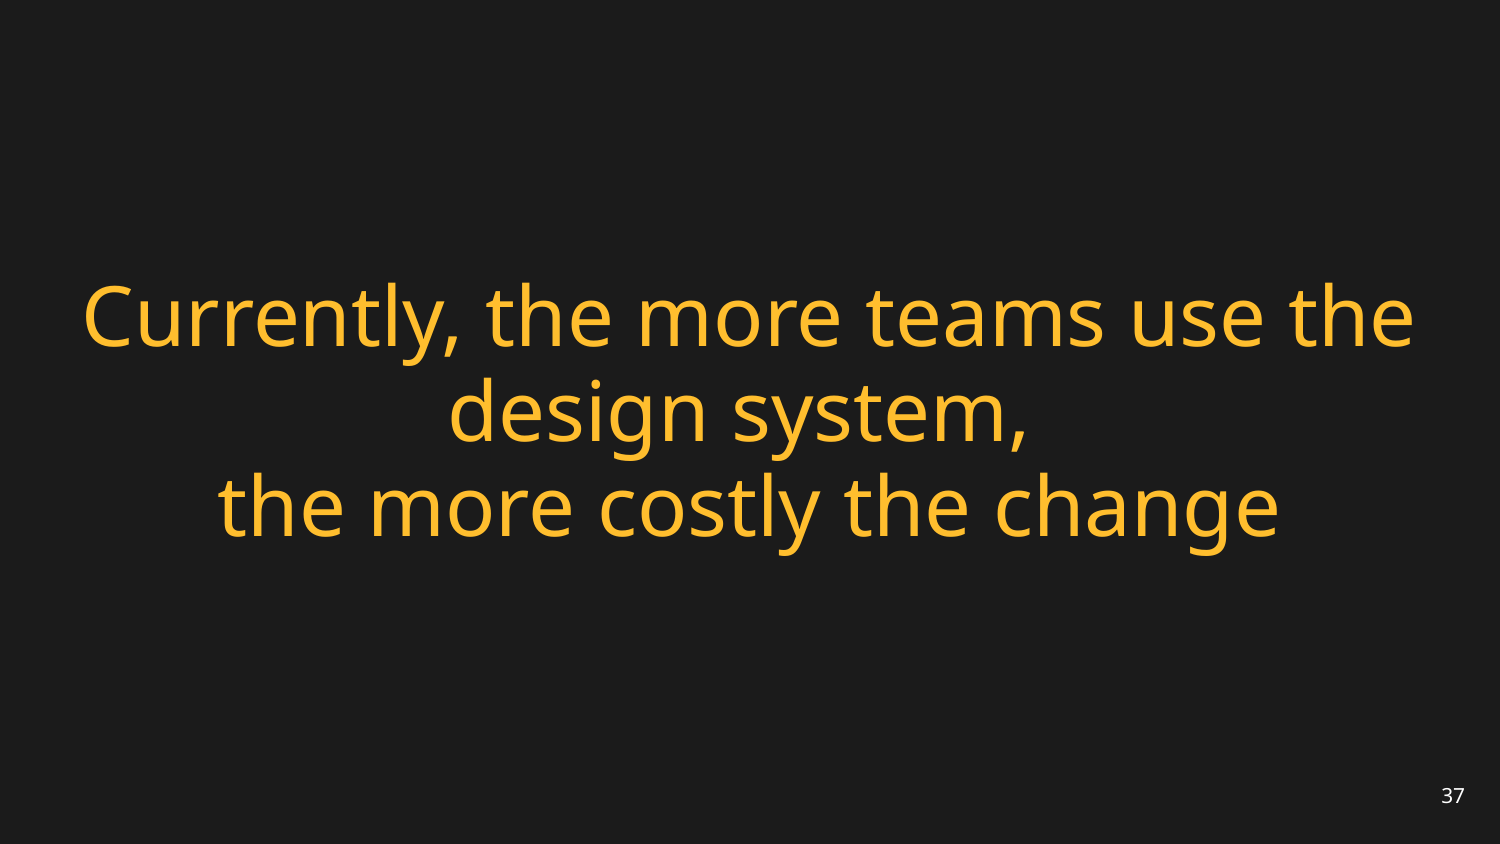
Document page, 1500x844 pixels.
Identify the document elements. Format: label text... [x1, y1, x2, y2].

slide_number 37 [1389, 764, 1480, 830]
title Currently, the more teams use the design system, the more costly the change [51, 72, 1449, 753]
